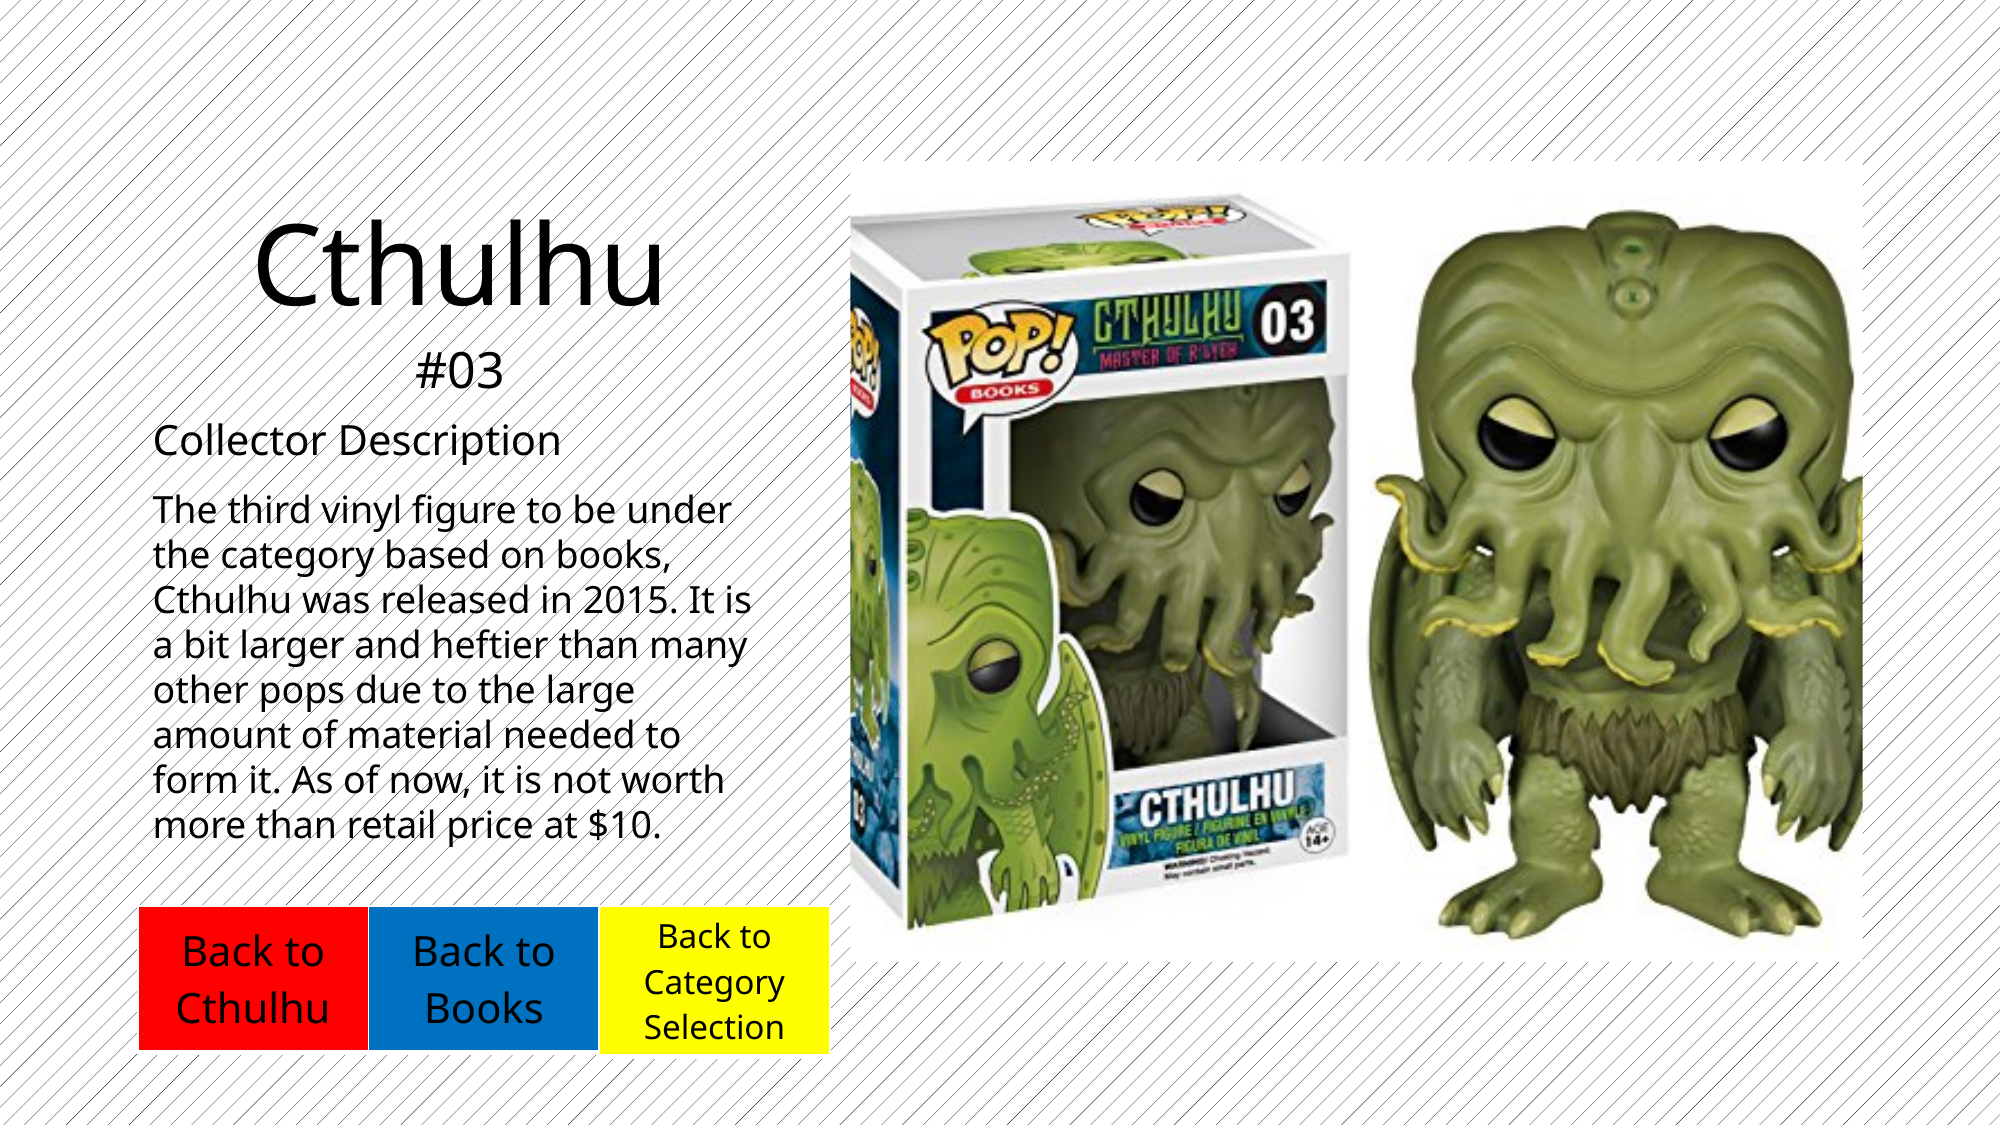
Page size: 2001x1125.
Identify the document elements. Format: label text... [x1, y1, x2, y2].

picture [137, 905, 830, 1053]
list #03 Collector Description The third vinyl figure to be under the category based on books, Cthulhu was released in 2015. It is a bit larger and heftier than many other pops due to the large amount of material needed to form it. As of now, it is not worth more than retail price at $10. [137, 337, 783, 905]
title Cthulhu [137, 75, 783, 337]
picture [850, 161, 1863, 962]
